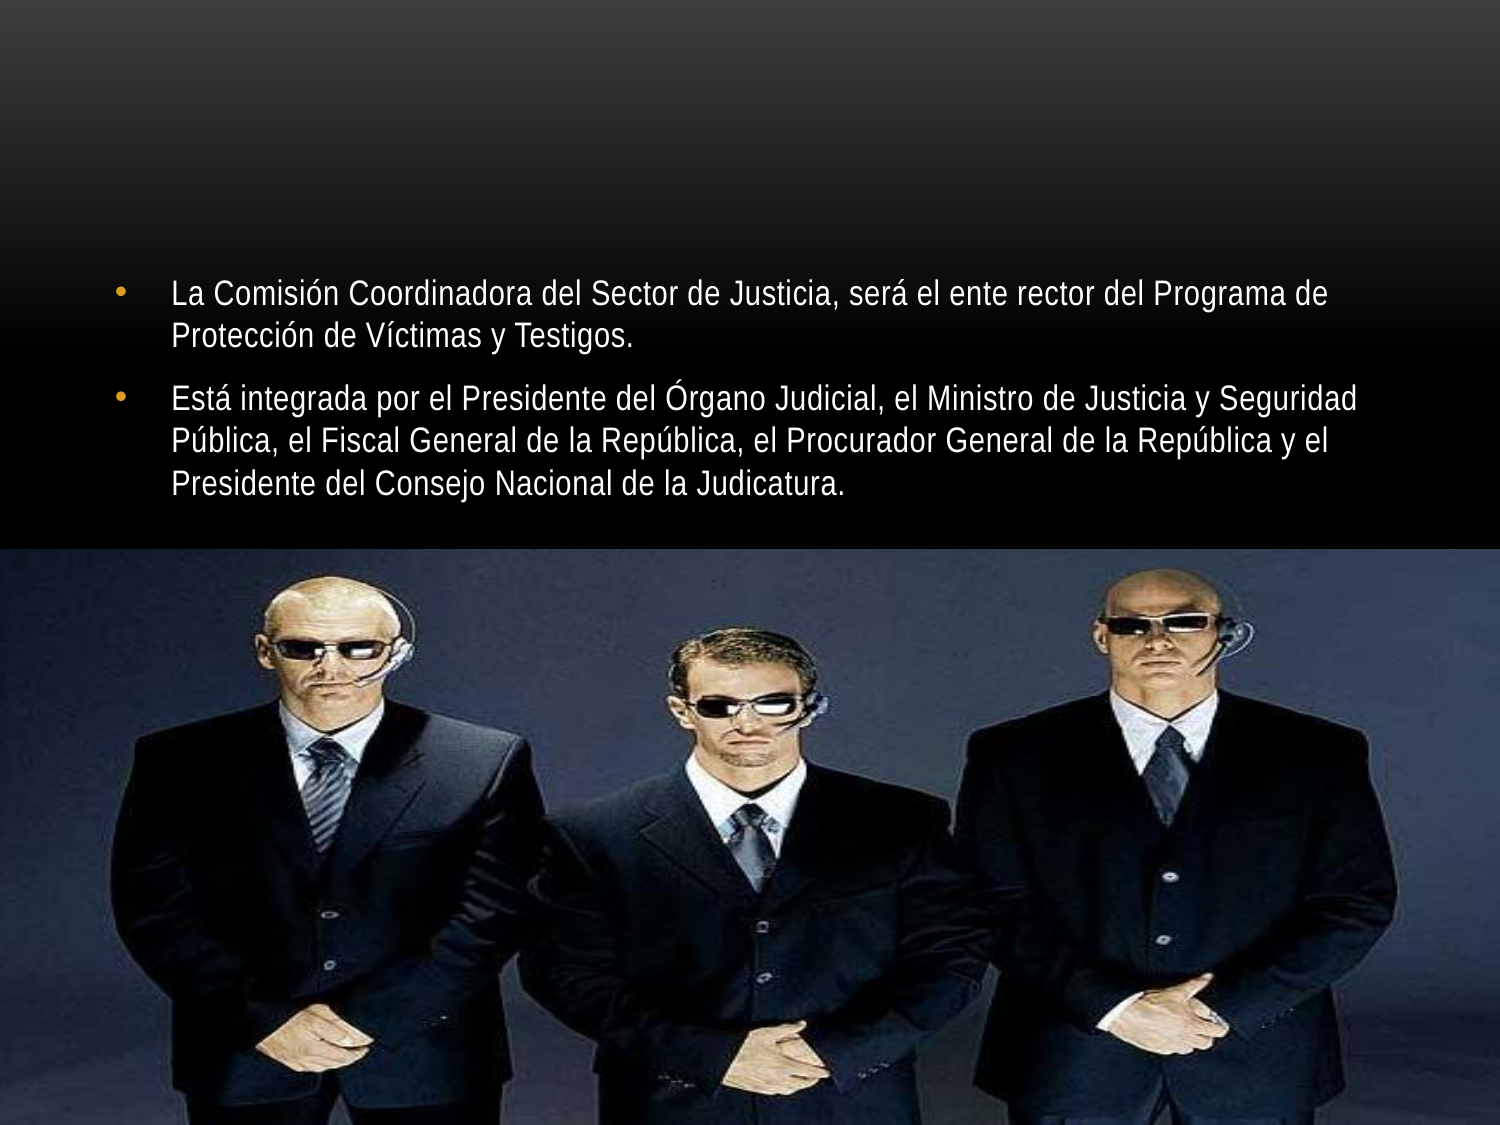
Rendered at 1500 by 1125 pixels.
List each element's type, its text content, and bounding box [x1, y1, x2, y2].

picture [0, 0, 1500, 1125]
list La Comisión Coordinadora del Sector de Justicia, será el ente rector del Programa de Protección de Víctimas y Testigos. Está integrada por el Presidente del Órgano Judicial, el Ministro de Justicia y Seguridad Pública, el Fiscal General de la República, el Procurador General de la República y el Presidente del Consejo Nacional de la Judicatura. [99, 262, 1400, 549]
